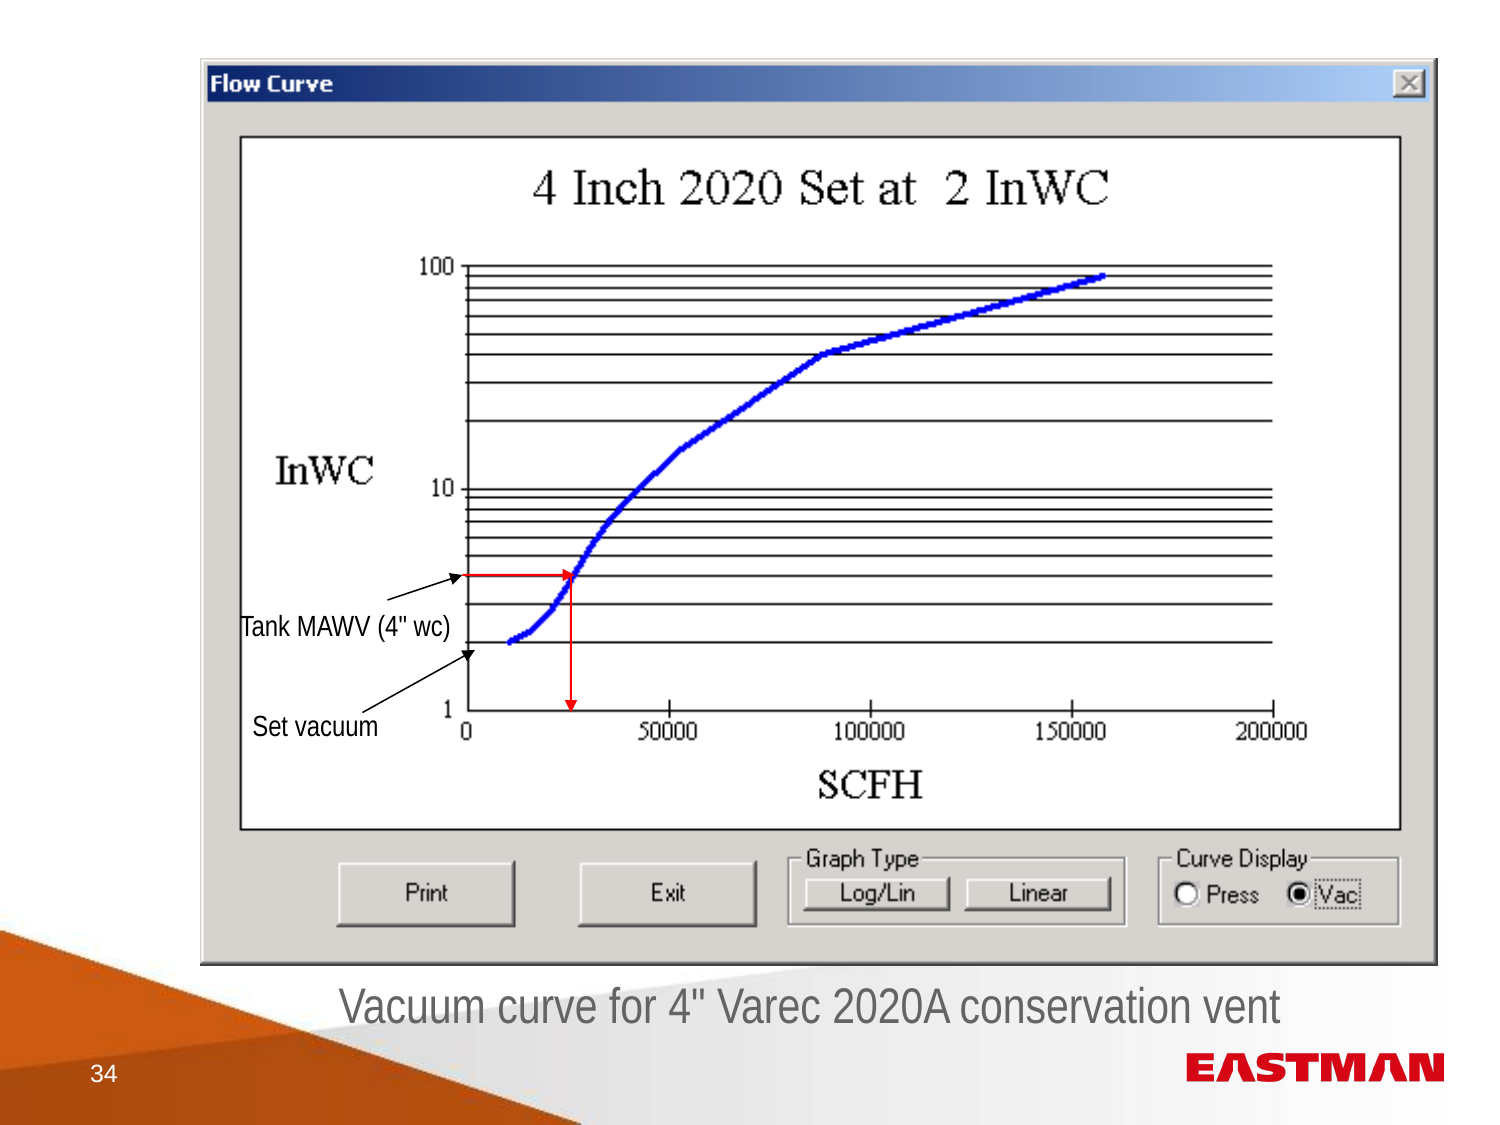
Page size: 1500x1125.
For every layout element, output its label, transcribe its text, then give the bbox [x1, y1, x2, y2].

slide_number 34 [75, 1042, 150, 1103]
picture [0, 58, 1500, 1125]
text_box Vacuum curve for 4" Varec 2020A conservation vent [323, 974, 1349, 1042]
